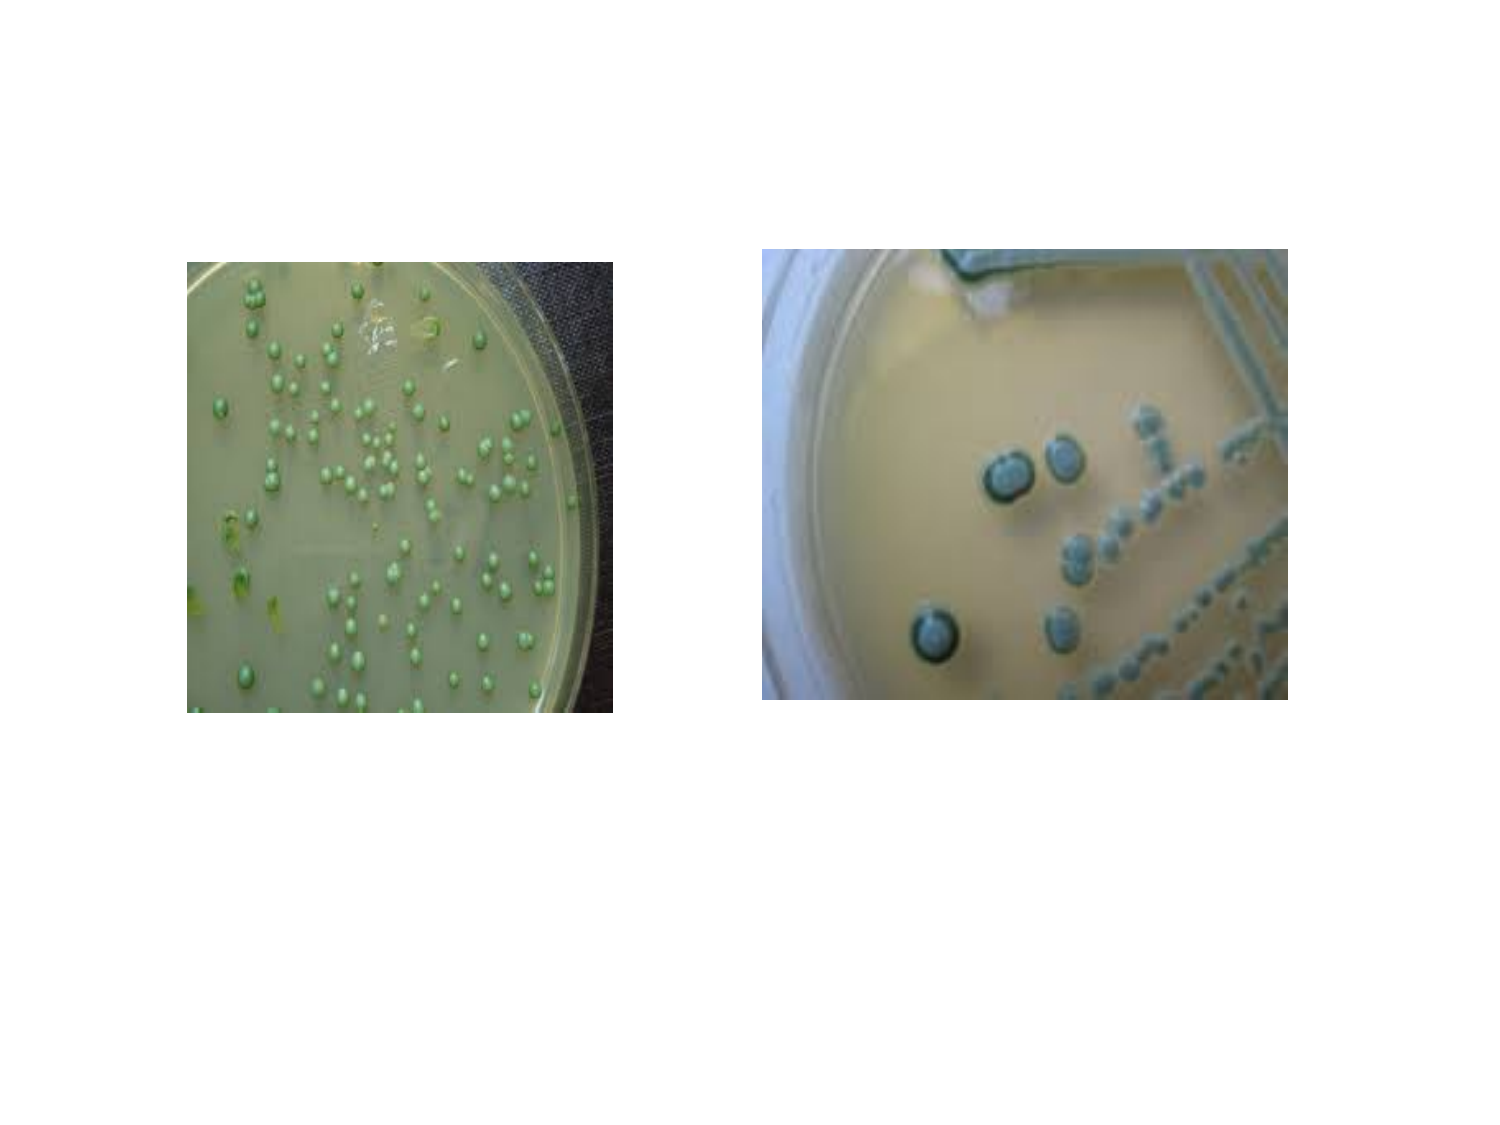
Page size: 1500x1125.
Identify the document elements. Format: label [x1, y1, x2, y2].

list [762, 249, 1288, 701]
picture [187, 262, 613, 713]
